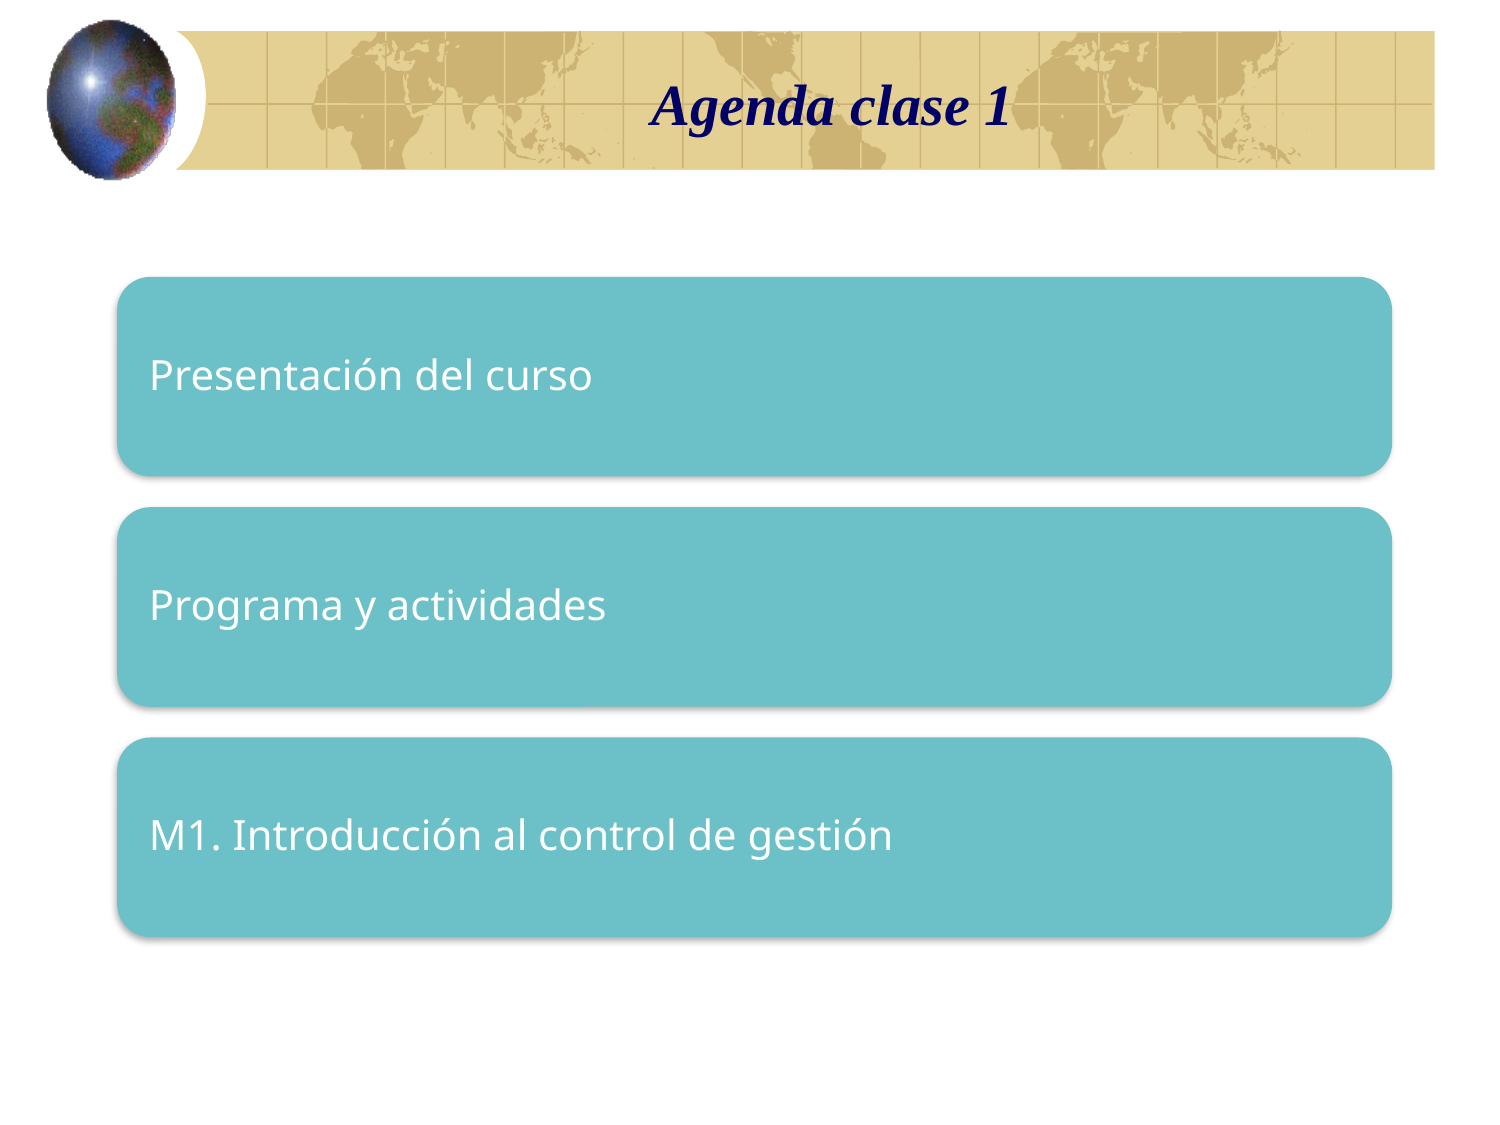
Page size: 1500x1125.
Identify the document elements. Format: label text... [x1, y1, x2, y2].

picture [42, 14, 190, 185]
title Agenda clase 1 [218, 77, 1448, 126]
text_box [116, 269, 1393, 945]
